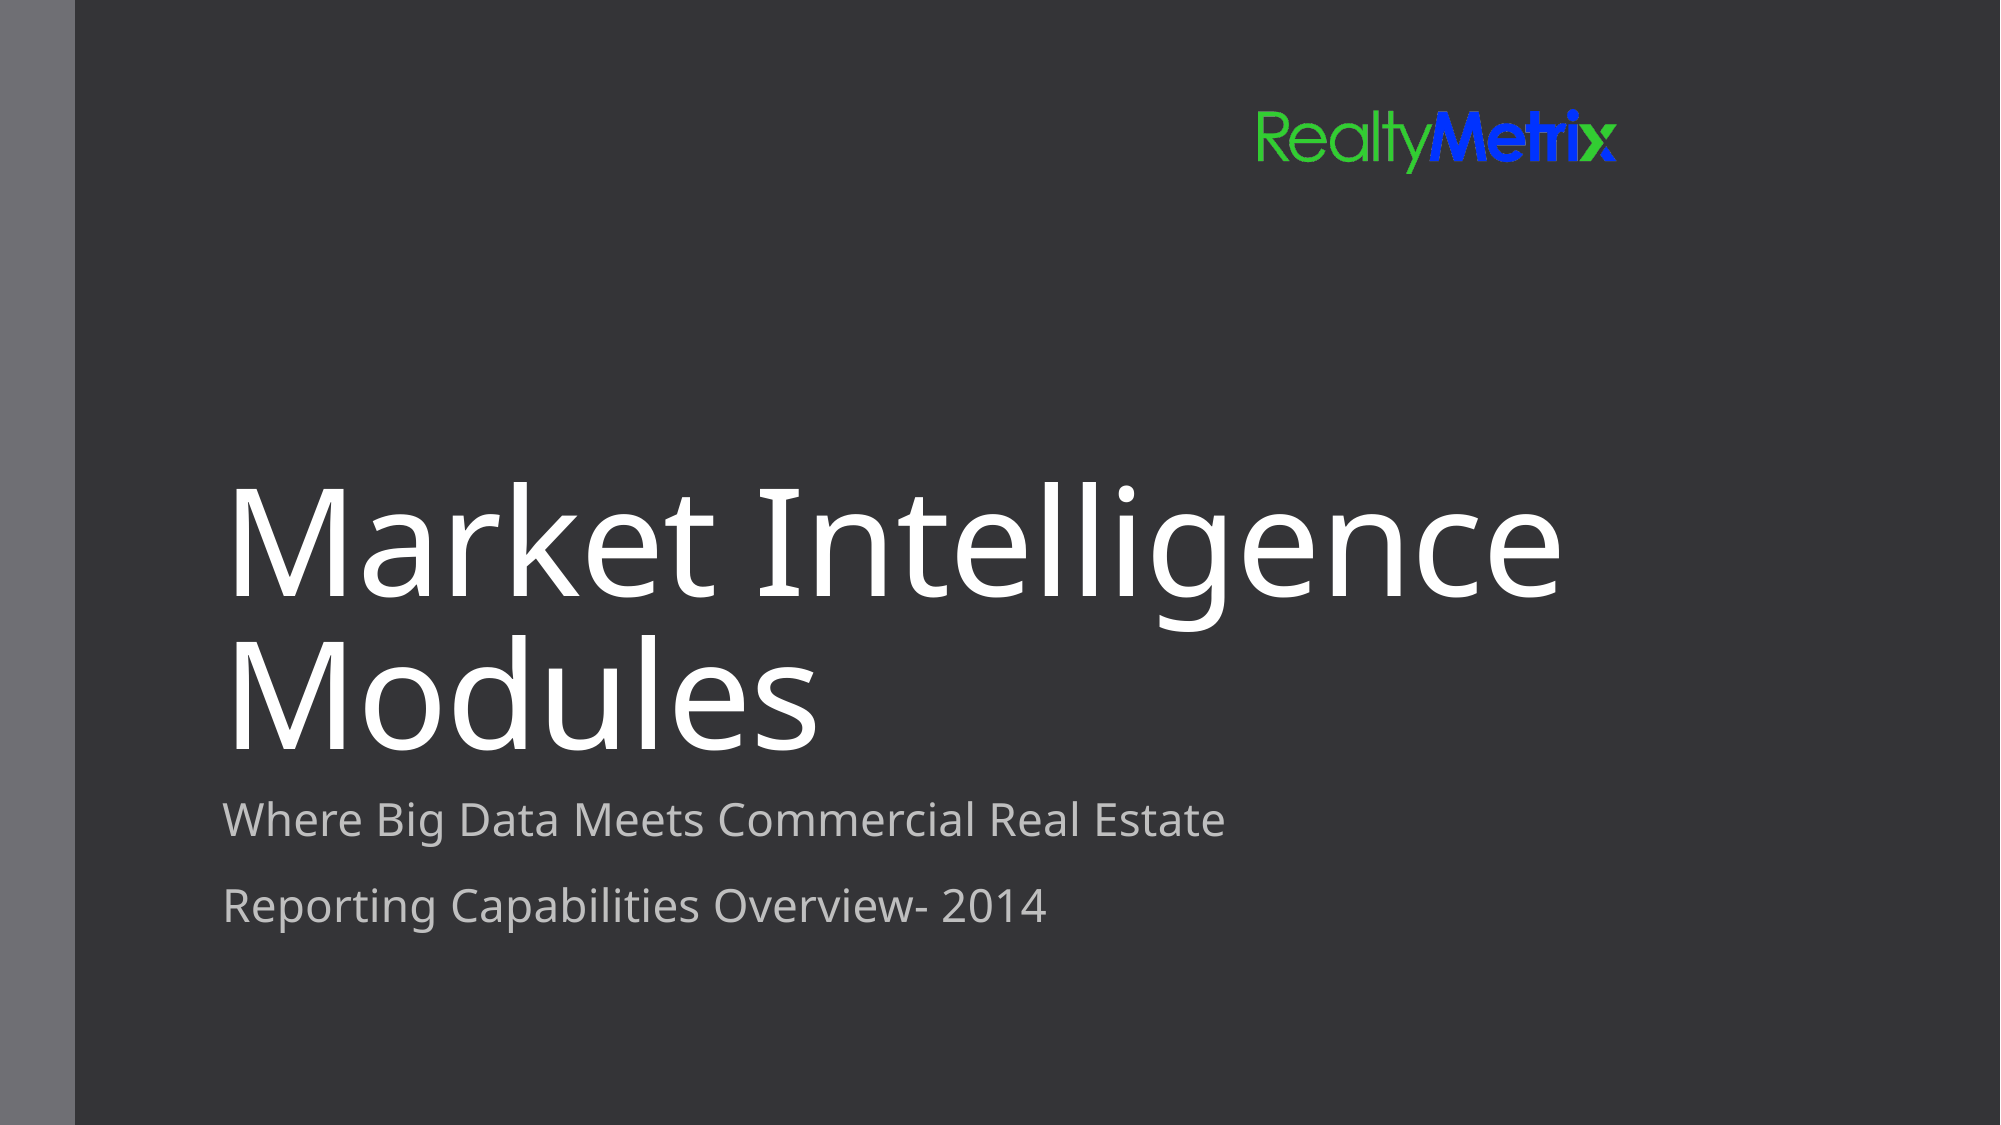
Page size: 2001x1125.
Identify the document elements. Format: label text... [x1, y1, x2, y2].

picture [1257, 109, 1617, 174]
title Market Intelligence Modules [206, 124, 1752, 787]
subtitle Where Big Data Meets Commercial Real Estate Reporting Capabilities Overview- 2014 [206, 787, 1752, 1065]
